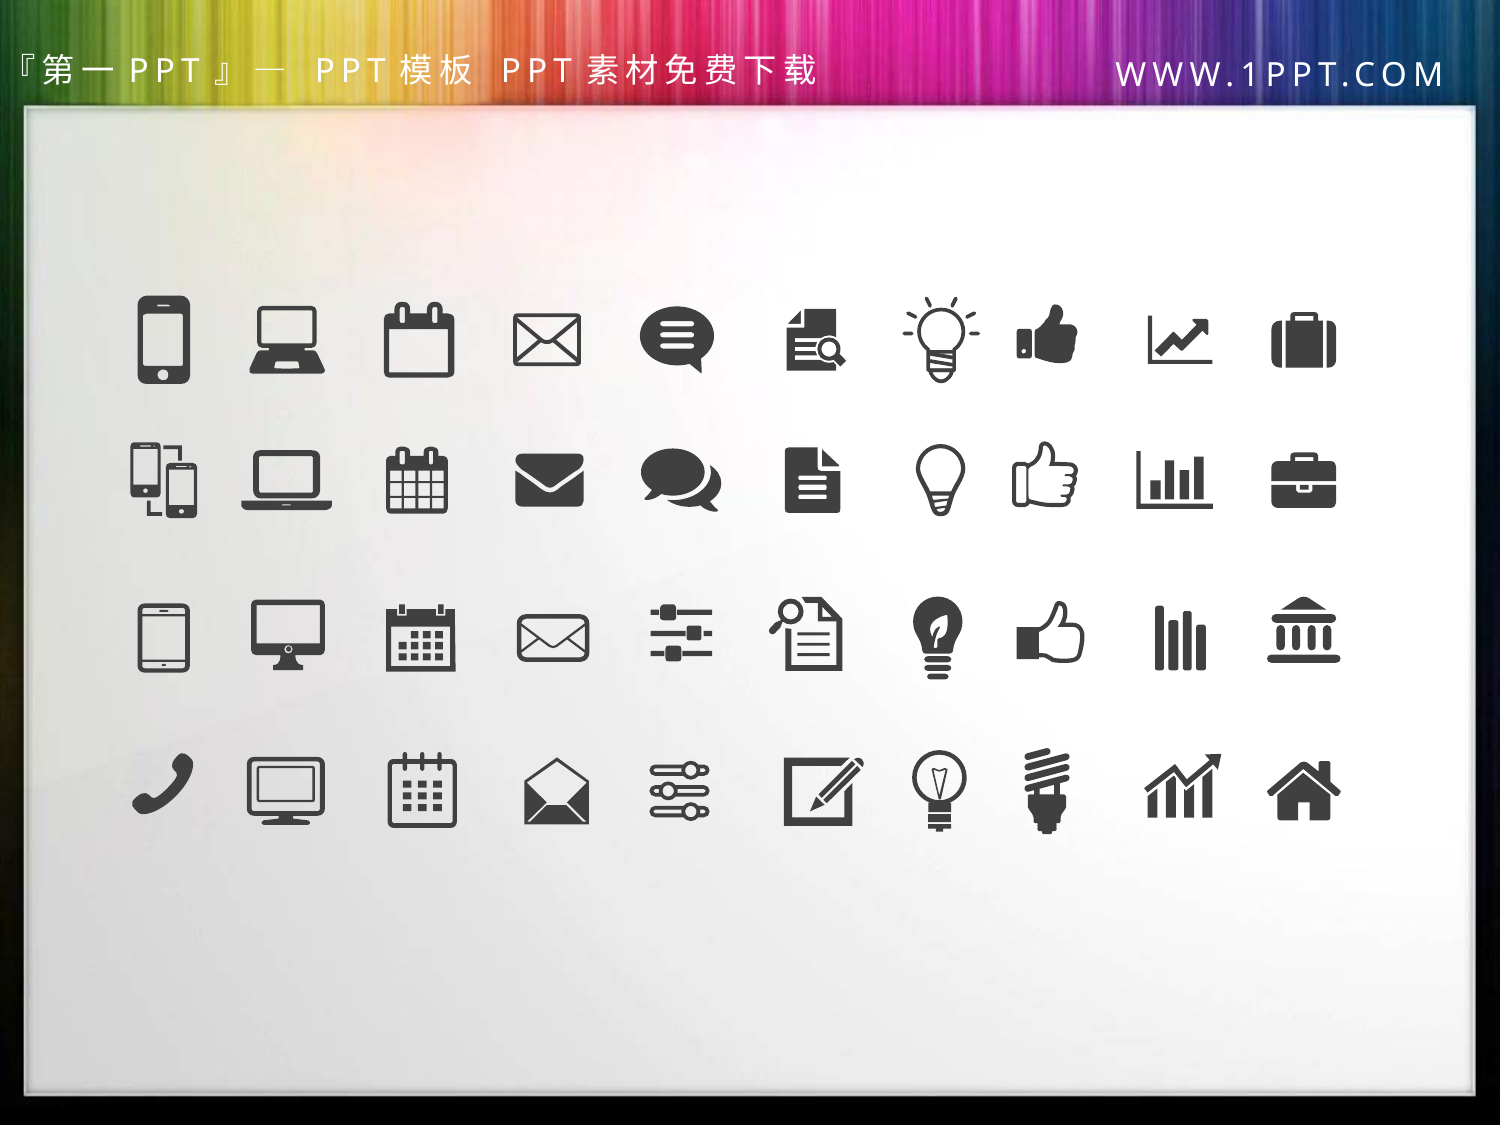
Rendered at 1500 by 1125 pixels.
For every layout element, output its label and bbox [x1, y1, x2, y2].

text_box [783, 755, 866, 826]
text_box [1012, 441, 1078, 508]
text_box [1271, 320, 1282, 368]
text_box [1168, 620, 1179, 671]
text_box [650, 645, 713, 662]
text_box [912, 596, 963, 680]
text_box [249, 305, 325, 374]
text_box [1271, 484, 1337, 508]
text_box [1147, 315, 1213, 364]
text_box [253, 450, 321, 499]
text_box [241, 500, 332, 511]
text_box [911, 749, 967, 832]
text_box [516, 614, 590, 662]
text_box [137, 603, 191, 673]
text_box [137, 295, 191, 384]
text_box [1136, 451, 1213, 509]
text_box [650, 625, 702, 641]
text_box [1271, 452, 1337, 482]
text_box [132, 753, 194, 815]
text_box [524, 757, 589, 825]
text_box [768, 596, 843, 672]
text_box [513, 313, 581, 367]
text_box [246, 756, 326, 826]
text_box [387, 751, 458, 829]
text_box [640, 448, 722, 513]
text_box [1023, 747, 1071, 835]
text_box [1144, 757, 1227, 818]
text_box [784, 447, 841, 513]
text_box [1016, 328, 1032, 359]
text_box [515, 453, 584, 488]
text_box [1285, 312, 1323, 368]
text_box [385, 604, 456, 672]
text_box [703, 630, 713, 637]
text_box [786, 308, 847, 371]
text_box [902, 296, 981, 384]
text_box [386, 446, 448, 514]
text_box [1016, 601, 1085, 663]
text_box [515, 470, 584, 507]
text_box [1196, 624, 1206, 671]
text_box [639, 306, 715, 374]
text_box [649, 760, 710, 822]
text_box [1267, 761, 1341, 821]
picture [0, 0, 1500, 1125]
text_box [1266, 595, 1341, 663]
text_box [915, 444, 966, 517]
text_box [1326, 320, 1337, 368]
text_box [130, 441, 198, 519]
text_box [383, 301, 455, 378]
text_box [1034, 304, 1078, 364]
text_box [1155, 605, 1164, 671]
text_box [650, 604, 713, 621]
text_box [1182, 611, 1192, 671]
text_box [250, 599, 326, 671]
